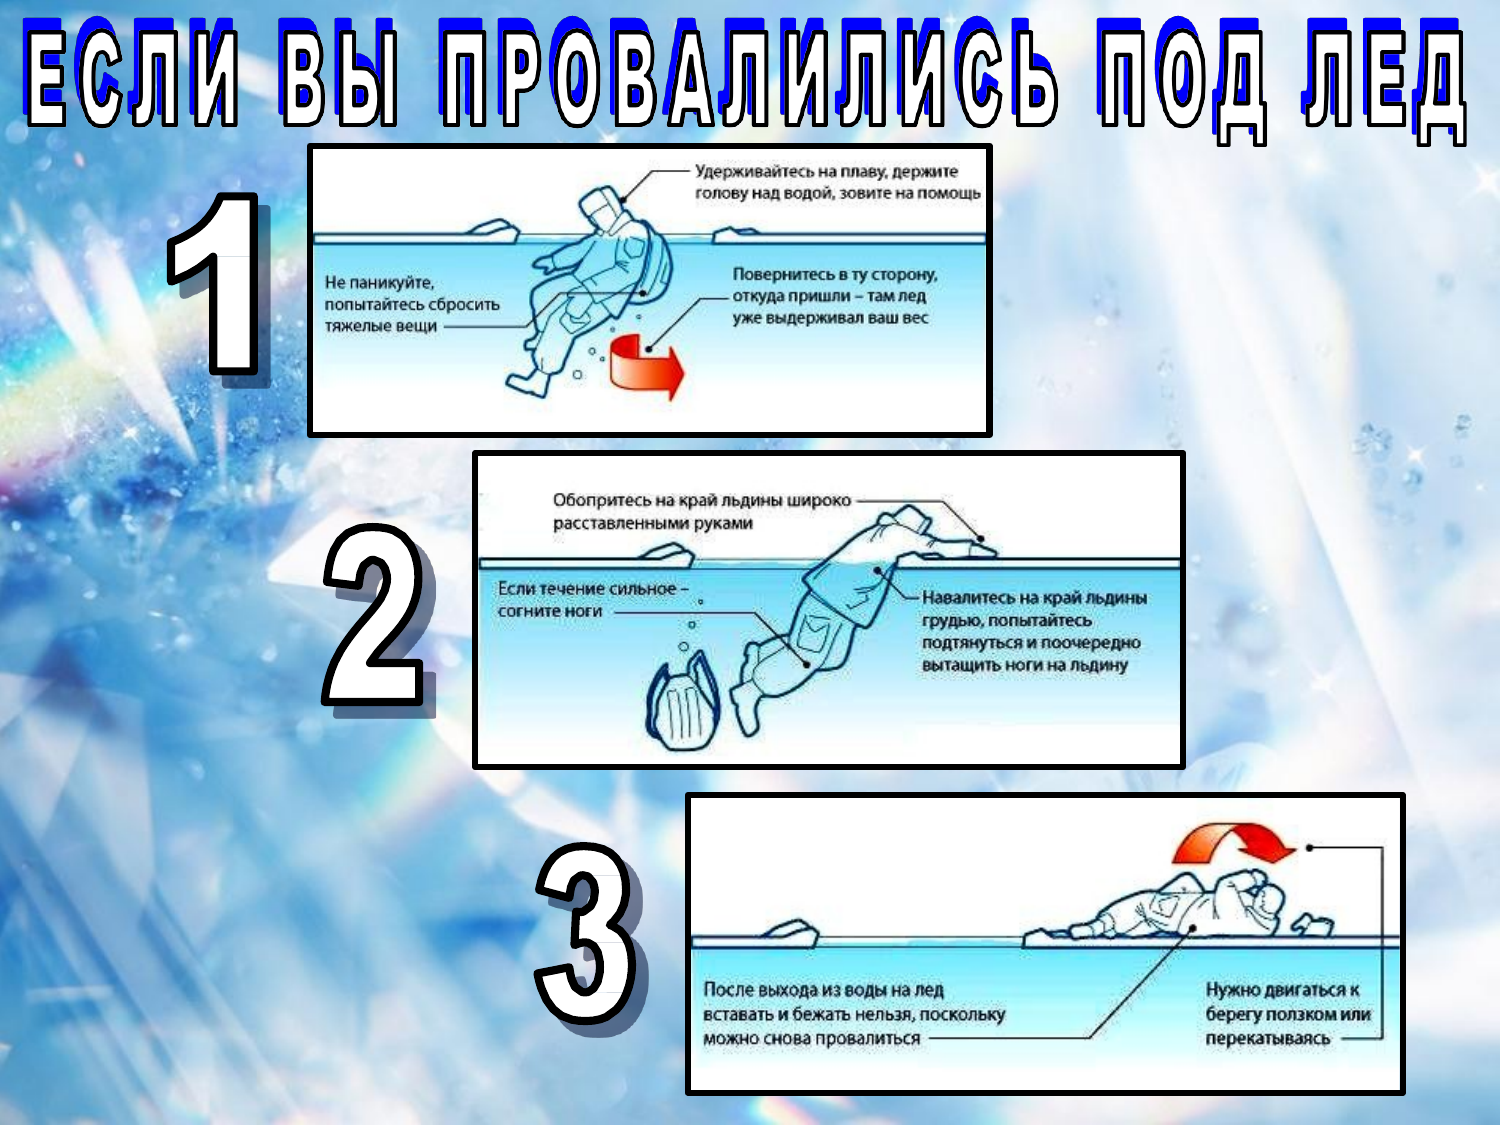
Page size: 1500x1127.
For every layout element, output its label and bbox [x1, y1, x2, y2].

text_box [545, 853, 649, 1038]
text_box [179, 204, 271, 389]
text_box [27, 28, 1467, 147]
text_box [22, 15, 1463, 135]
text_box [332, 535, 437, 719]
text_box [537, 846, 633, 1022]
picture [0, 0, 1500, 1125]
text_box [171, 196, 254, 372]
text_box [687, 795, 1403, 1093]
text_box [324, 527, 420, 703]
text_box [475, 453, 1184, 768]
text_box [309, 145, 990, 436]
